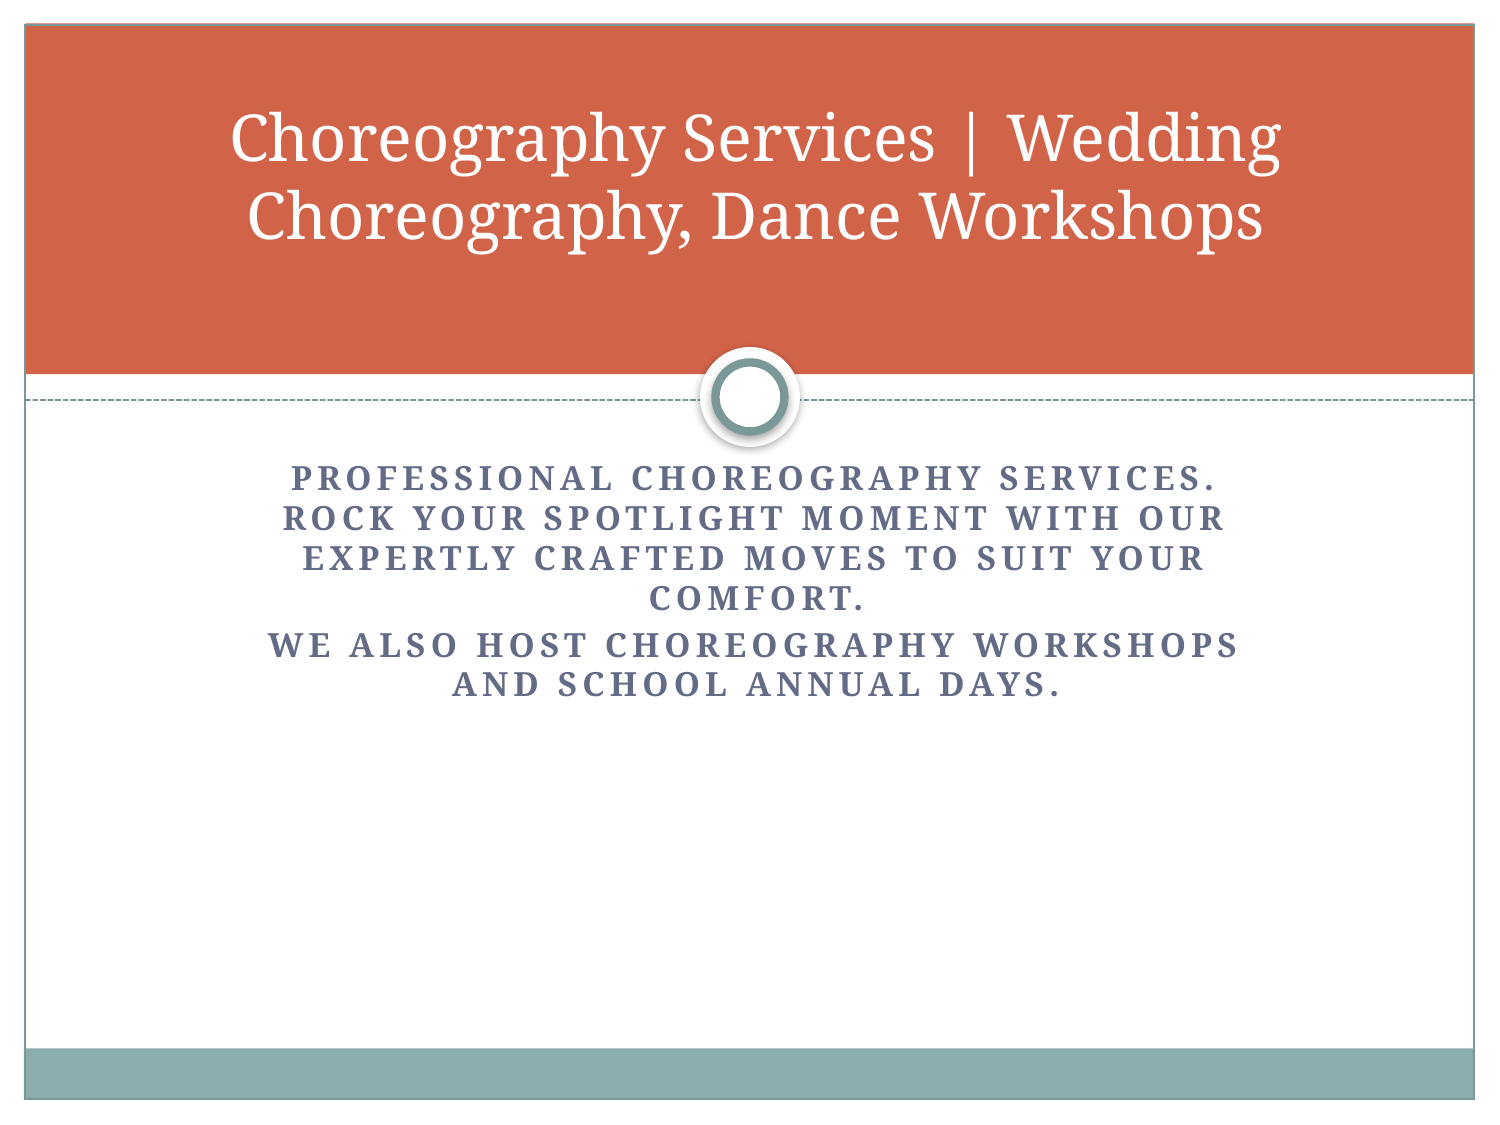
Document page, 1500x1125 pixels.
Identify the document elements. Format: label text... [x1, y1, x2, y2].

title Choreography Services | Wedding Choreography, Dance Workshops [118, 87, 1394, 338]
list Professional Choreography Services. Rock Your Spotlight Moment with Our Expertly Crafted Moves to Suit Your Comfort. We Also Host Choreography Workshops and School Annual Days. [224, 450, 1288, 725]
